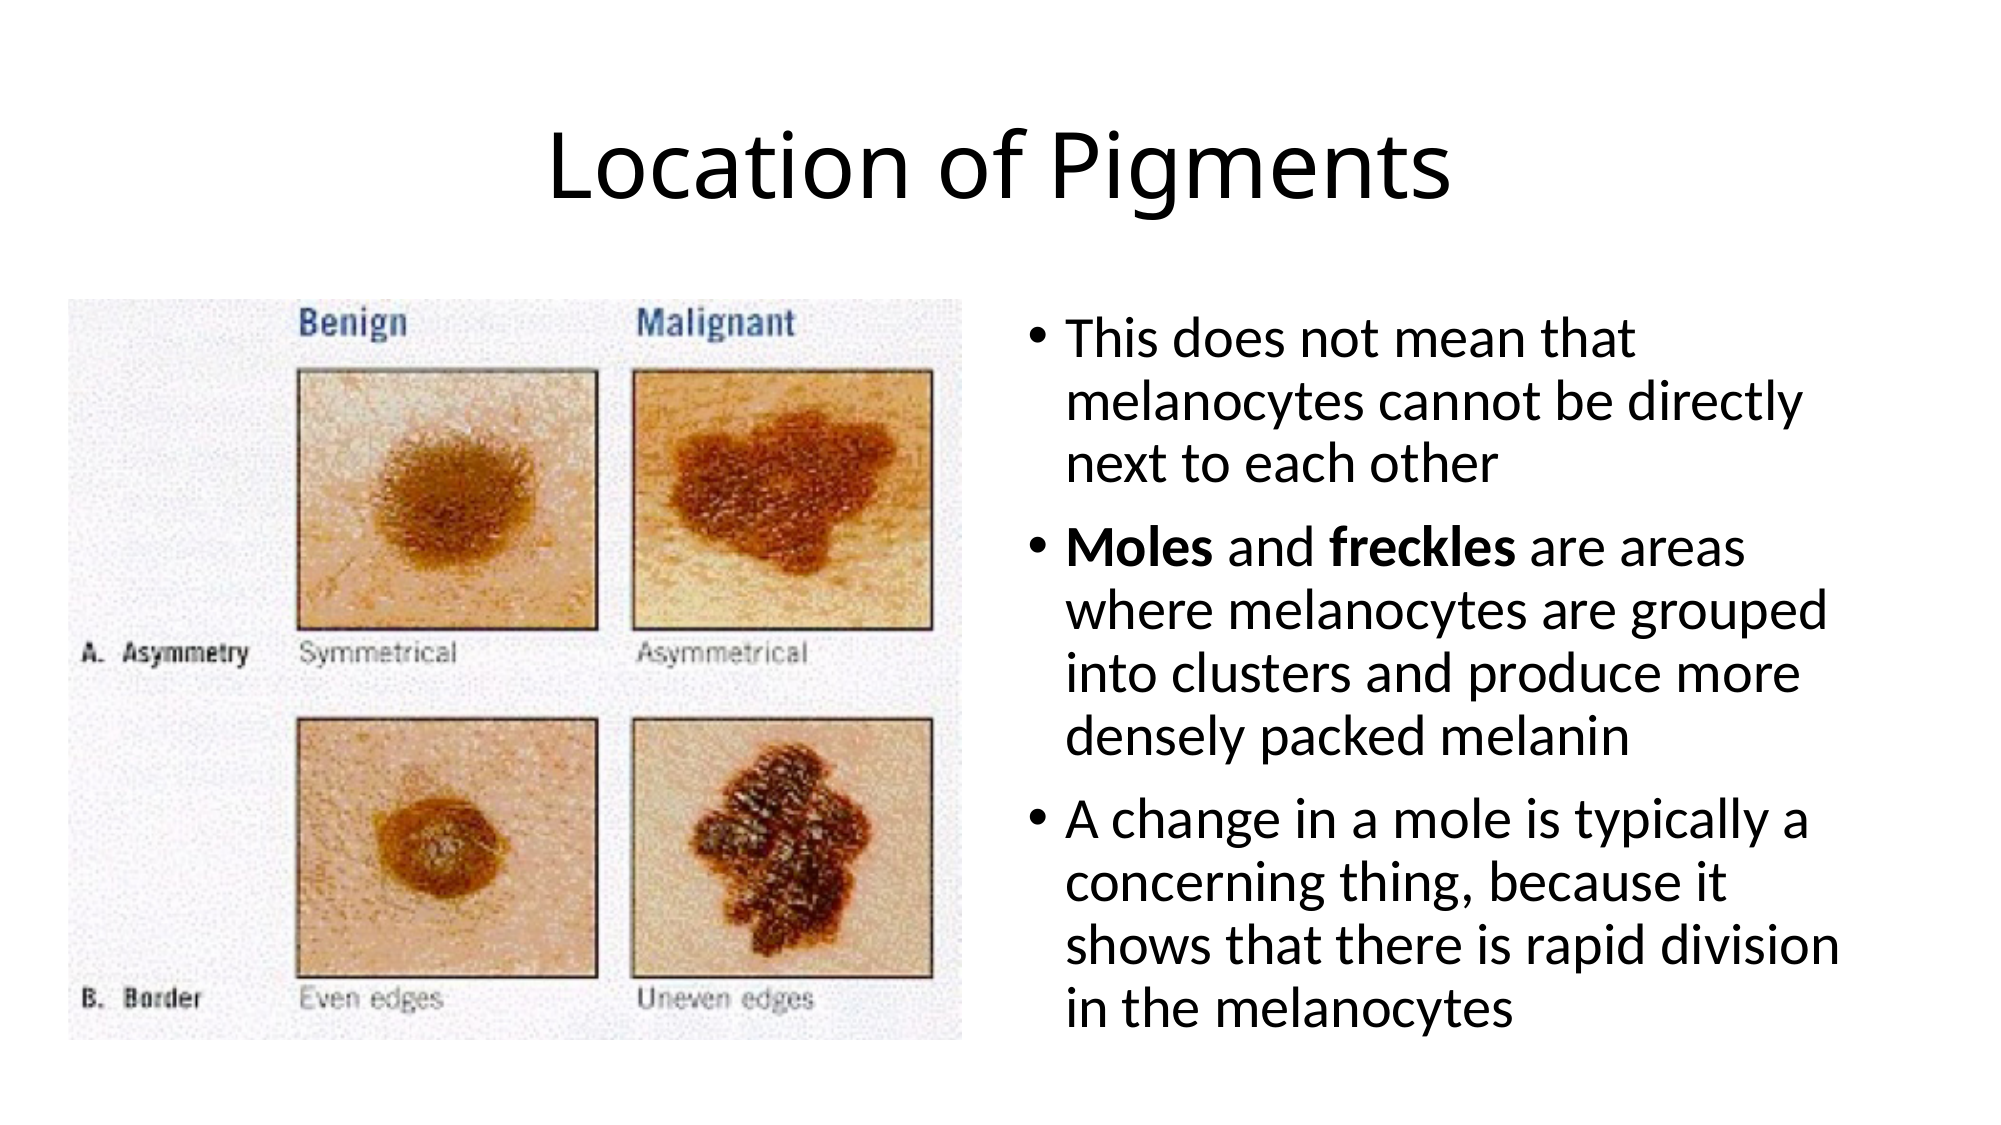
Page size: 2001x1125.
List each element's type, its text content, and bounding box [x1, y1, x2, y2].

list This does not mean that melanocytes cannot be directly next to each other Moles and freckles are areas where melanocytes are grouped into clusters and produce more densely packed melanin A change in a mole is typically a concerning thing, because it shows that there is rapid division in the melanocytes [1012, 299, 1863, 1072]
title Location of Pigments [137, 59, 1863, 278]
picture [68, 299, 962, 1040]
